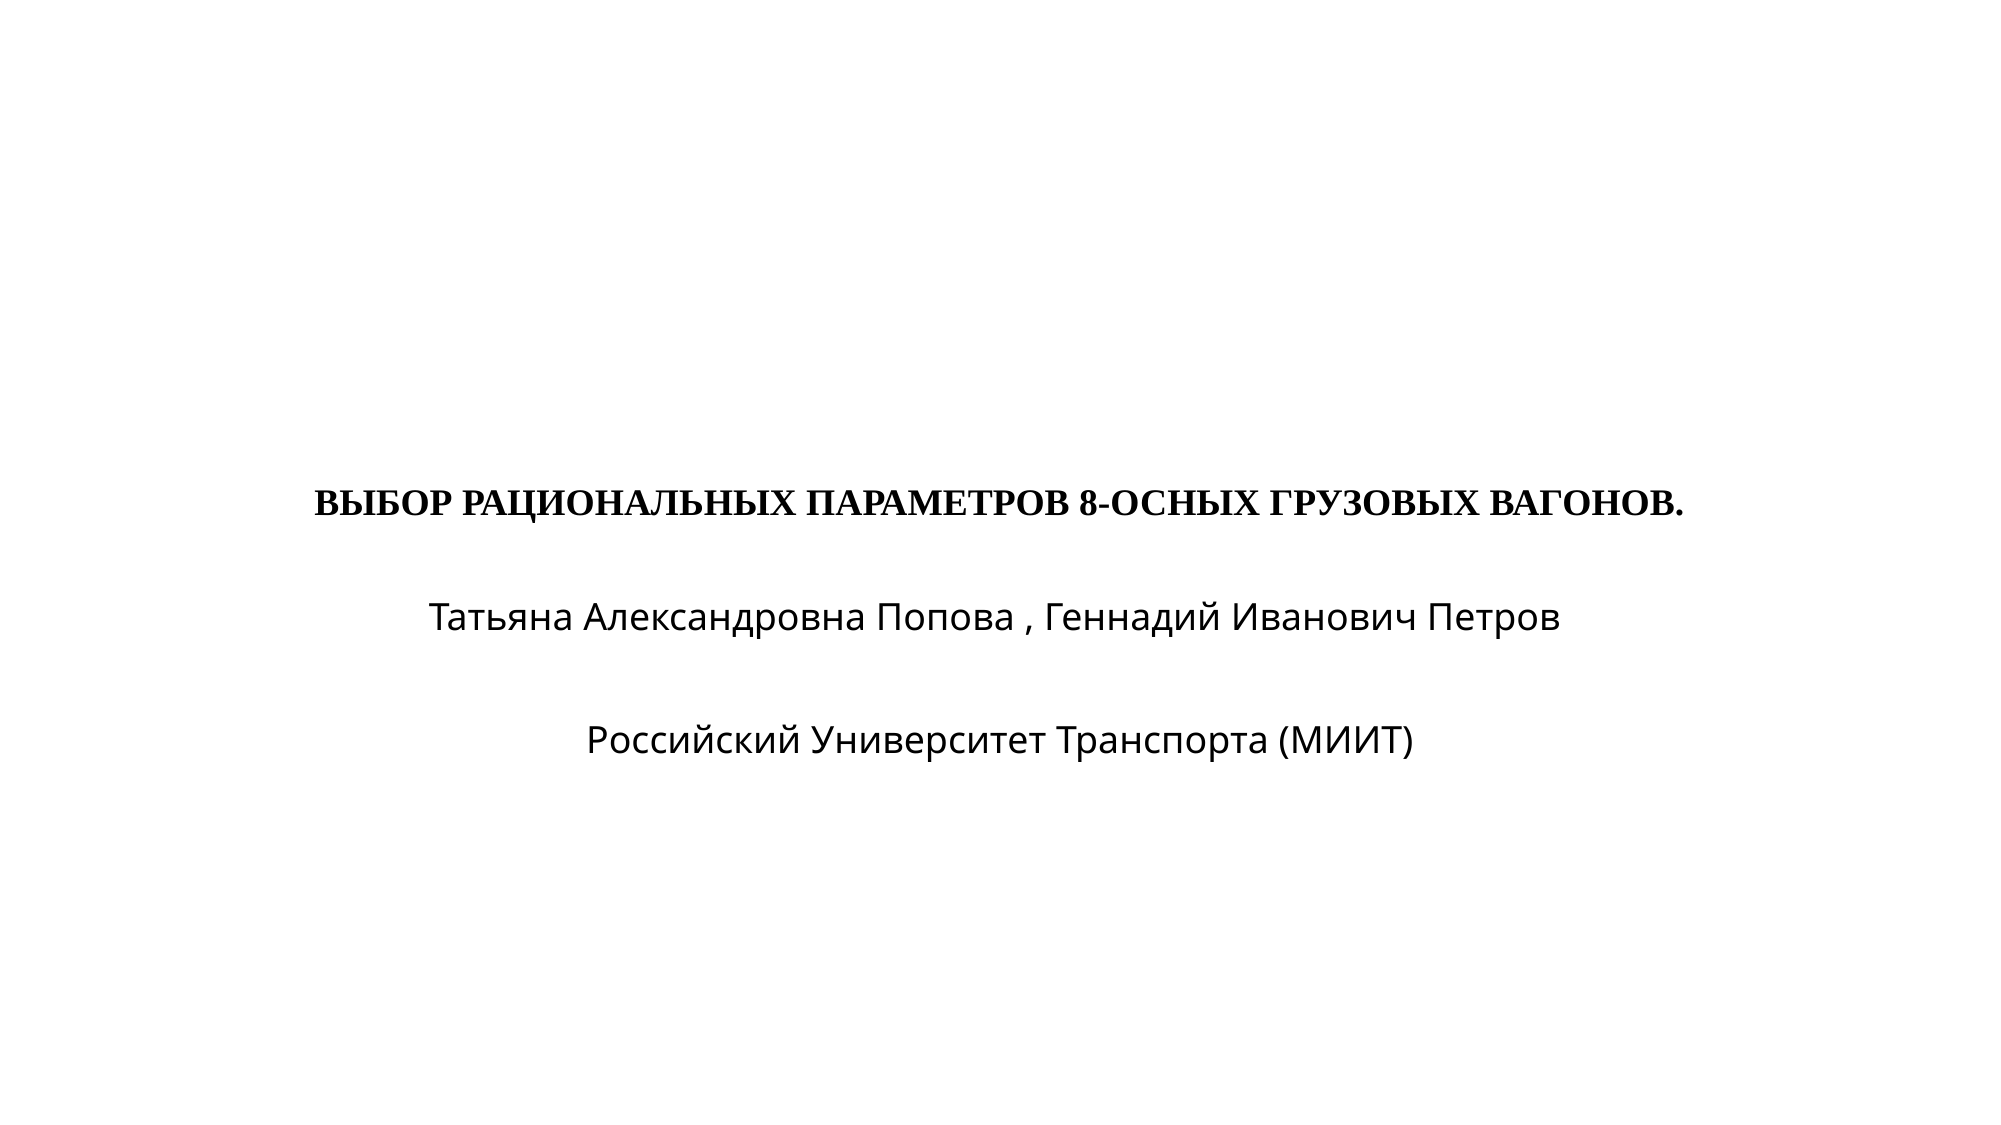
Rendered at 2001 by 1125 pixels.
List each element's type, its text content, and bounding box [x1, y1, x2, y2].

subtitle Татьяна Александровна Попова , Геннадий Иванович Петров Российский Университет Транспорта (МИИТ) [249, 590, 1750, 863]
title ВЫБОР РАЦИОНАЛЬНЫХ ПАРАМЕТРОВ 8-ОСНЫХ ГРУЗОВЫХ ВАГОНОВ. [249, 184, 1750, 576]
